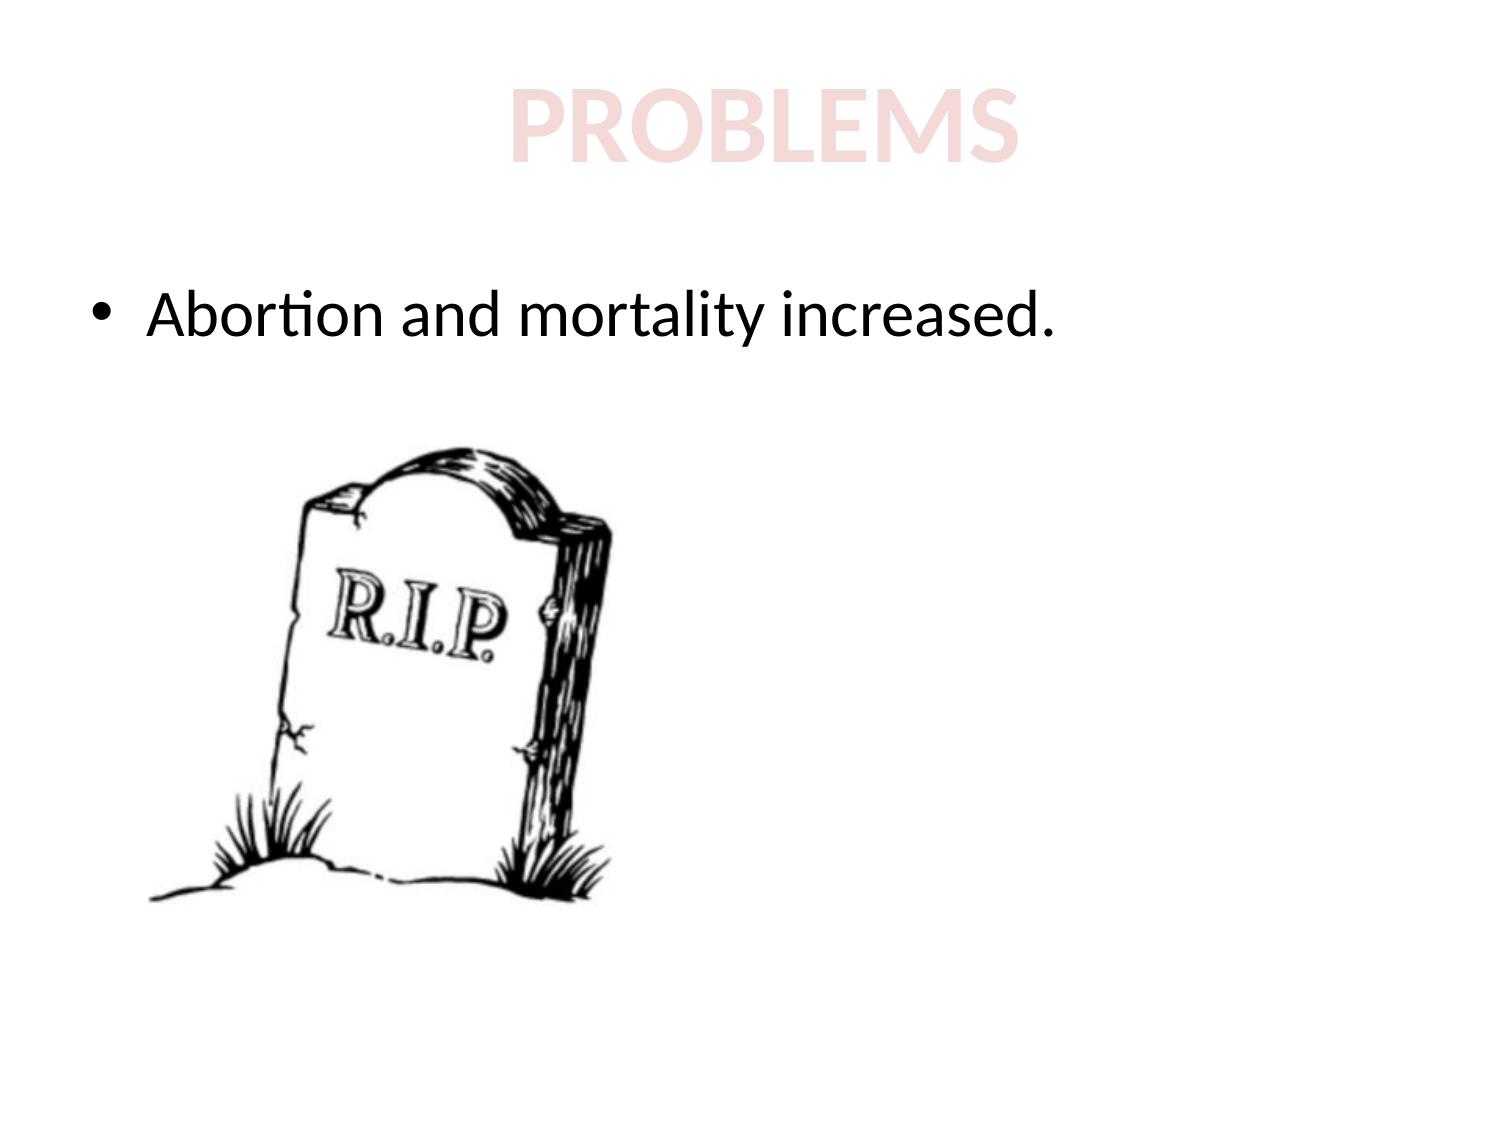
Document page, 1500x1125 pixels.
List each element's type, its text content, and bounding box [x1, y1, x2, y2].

picture [147, 444, 617, 906]
list Abortion and mortality increased. [75, 262, 1425, 1005]
text_box PROBLEMS [491, 42, 1038, 193]
